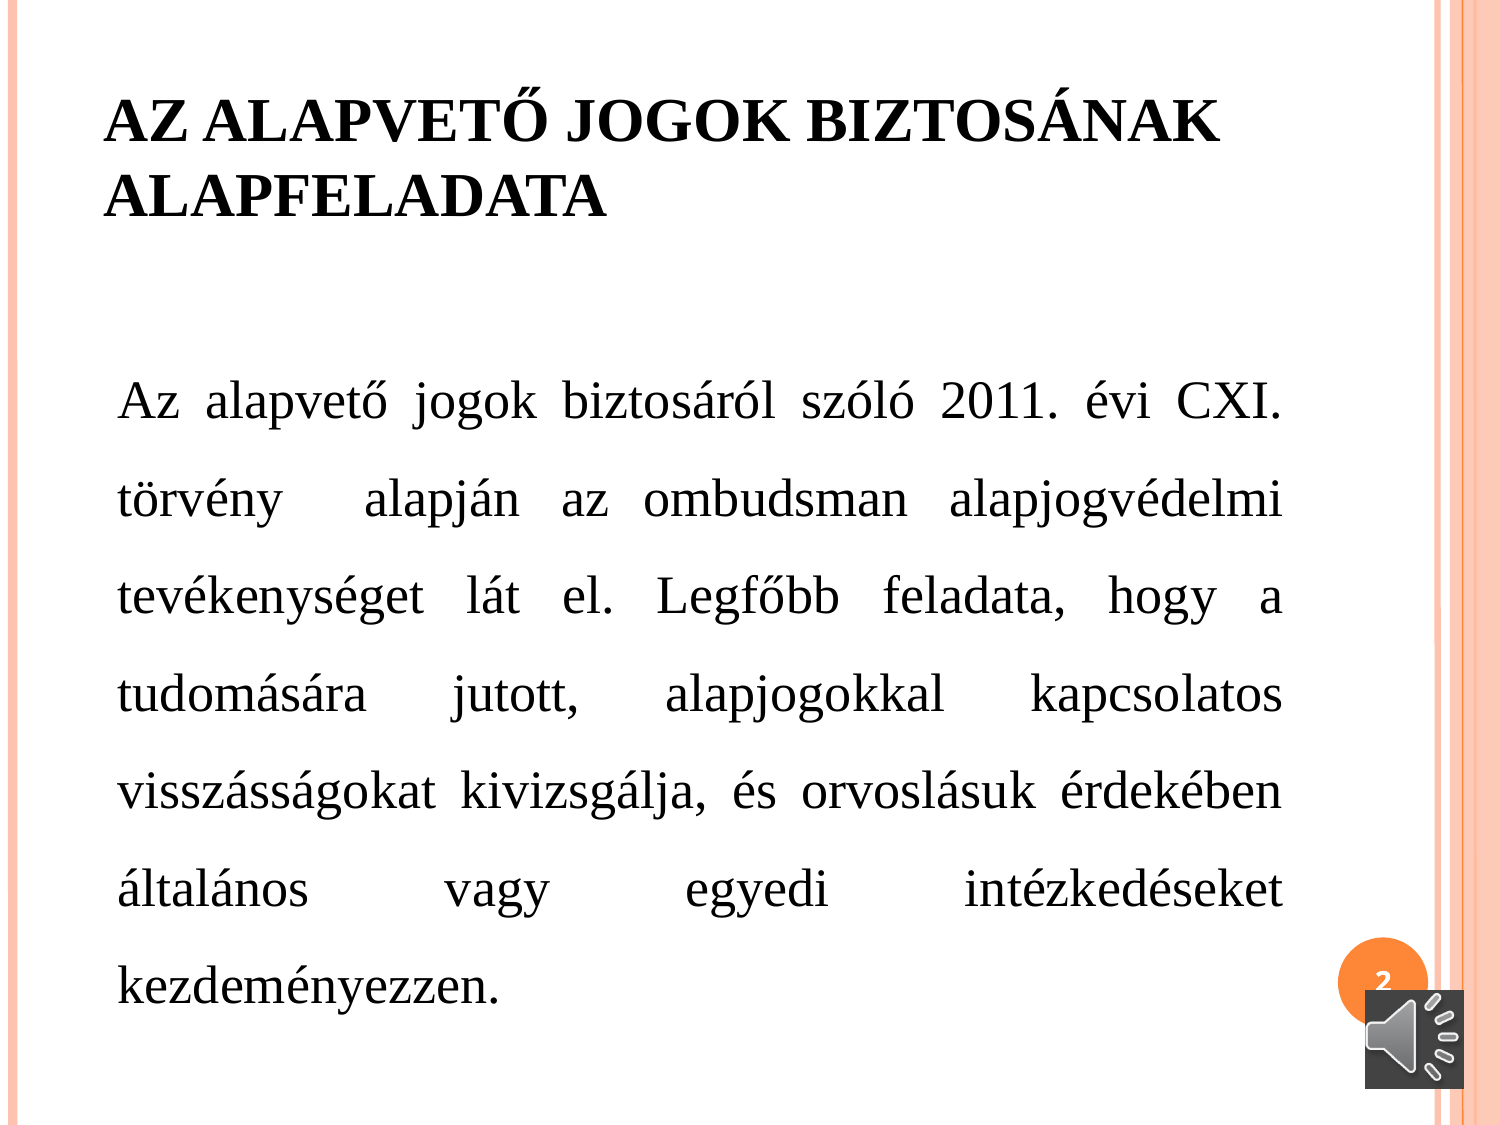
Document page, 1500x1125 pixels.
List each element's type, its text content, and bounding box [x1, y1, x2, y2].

text_box 2 [1333, 940, 1434, 1026]
text_box Az alapvető jogok biztosáról szóló 2011. évi CXI. törvény alapján az ombudsman alapjogvédelmi tevékenységet lát el. Legfőbb feladata, hogy a tudomására jutott, alapjogokkal kapcsolatos visszásságokat kivizsgálja, és orvoslásuk érdekében általános vagy egyedi intézkedéseket kezdeményezzen. [59, 324, 1300, 1066]
picture [1364, 989, 1465, 1090]
text_box AZ ALAPVETŐ JOGOK BIZTOSÁNAK ALAPFELADATA [88, 29, 1300, 237]
